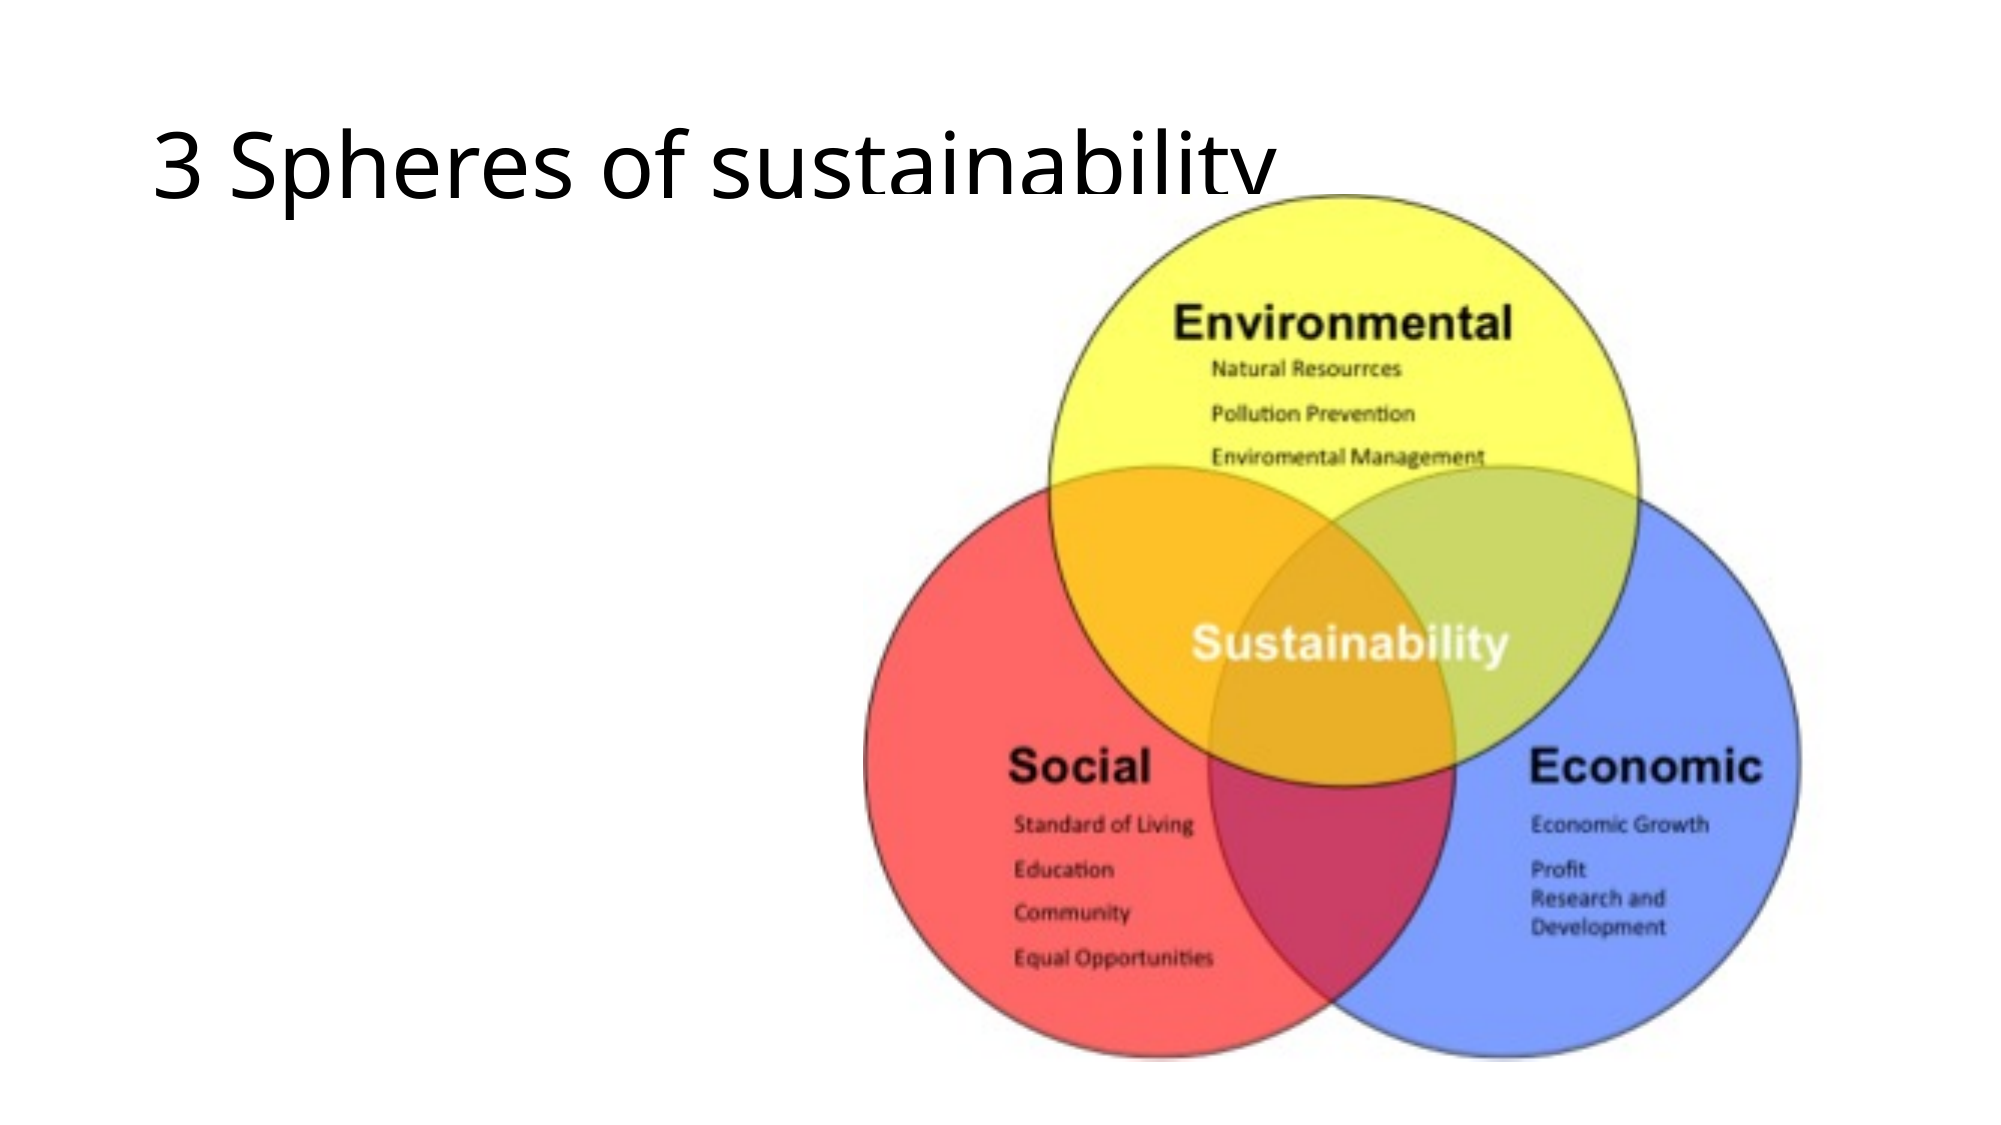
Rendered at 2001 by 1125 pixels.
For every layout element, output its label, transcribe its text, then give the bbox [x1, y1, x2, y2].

title 3 Spheres of sustainability [137, 59, 1863, 278]
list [863, 194, 1863, 1062]
